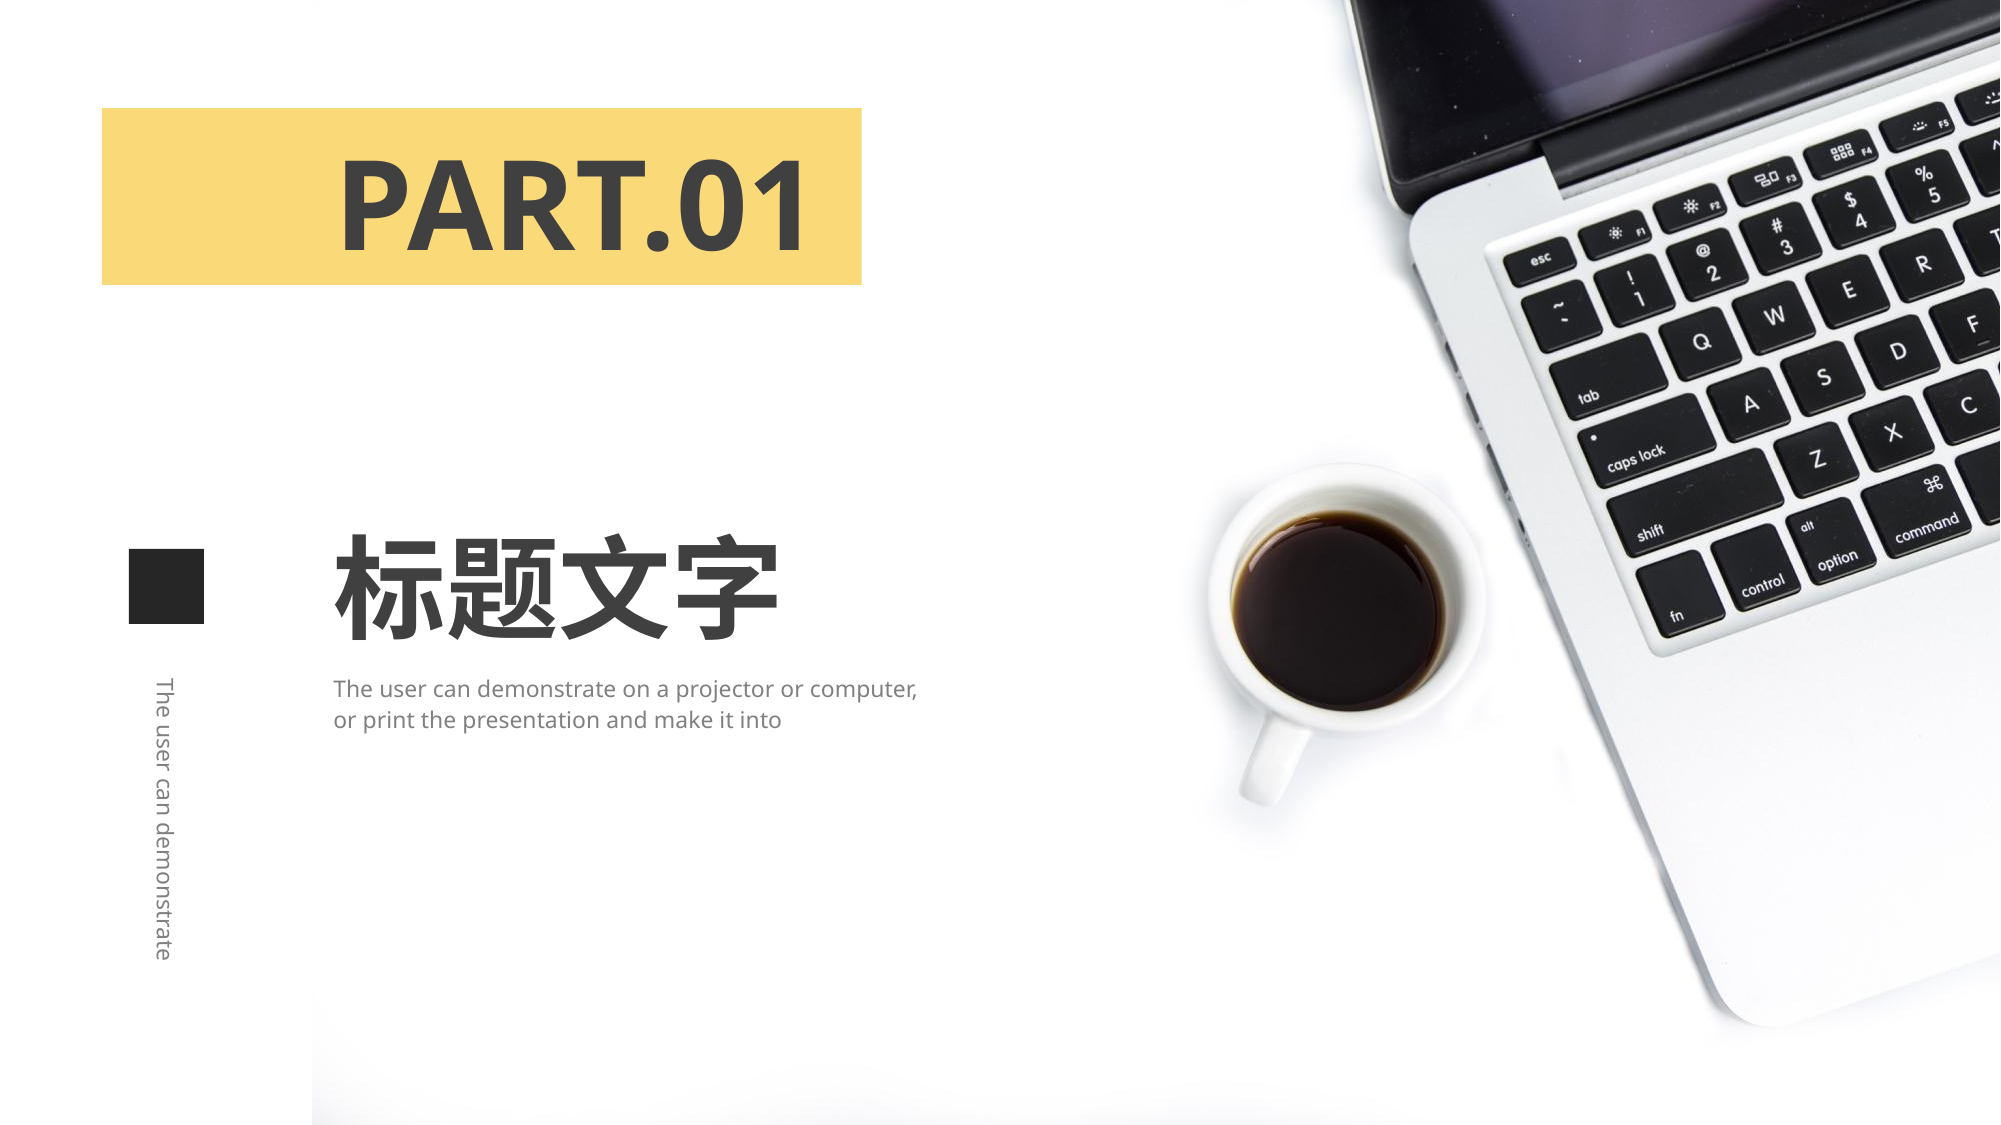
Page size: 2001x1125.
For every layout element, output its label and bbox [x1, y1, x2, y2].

text_box [101, 107, 312, 286]
text_box [128, 548, 204, 1026]
picture [312, 0, 2000, 1125]
